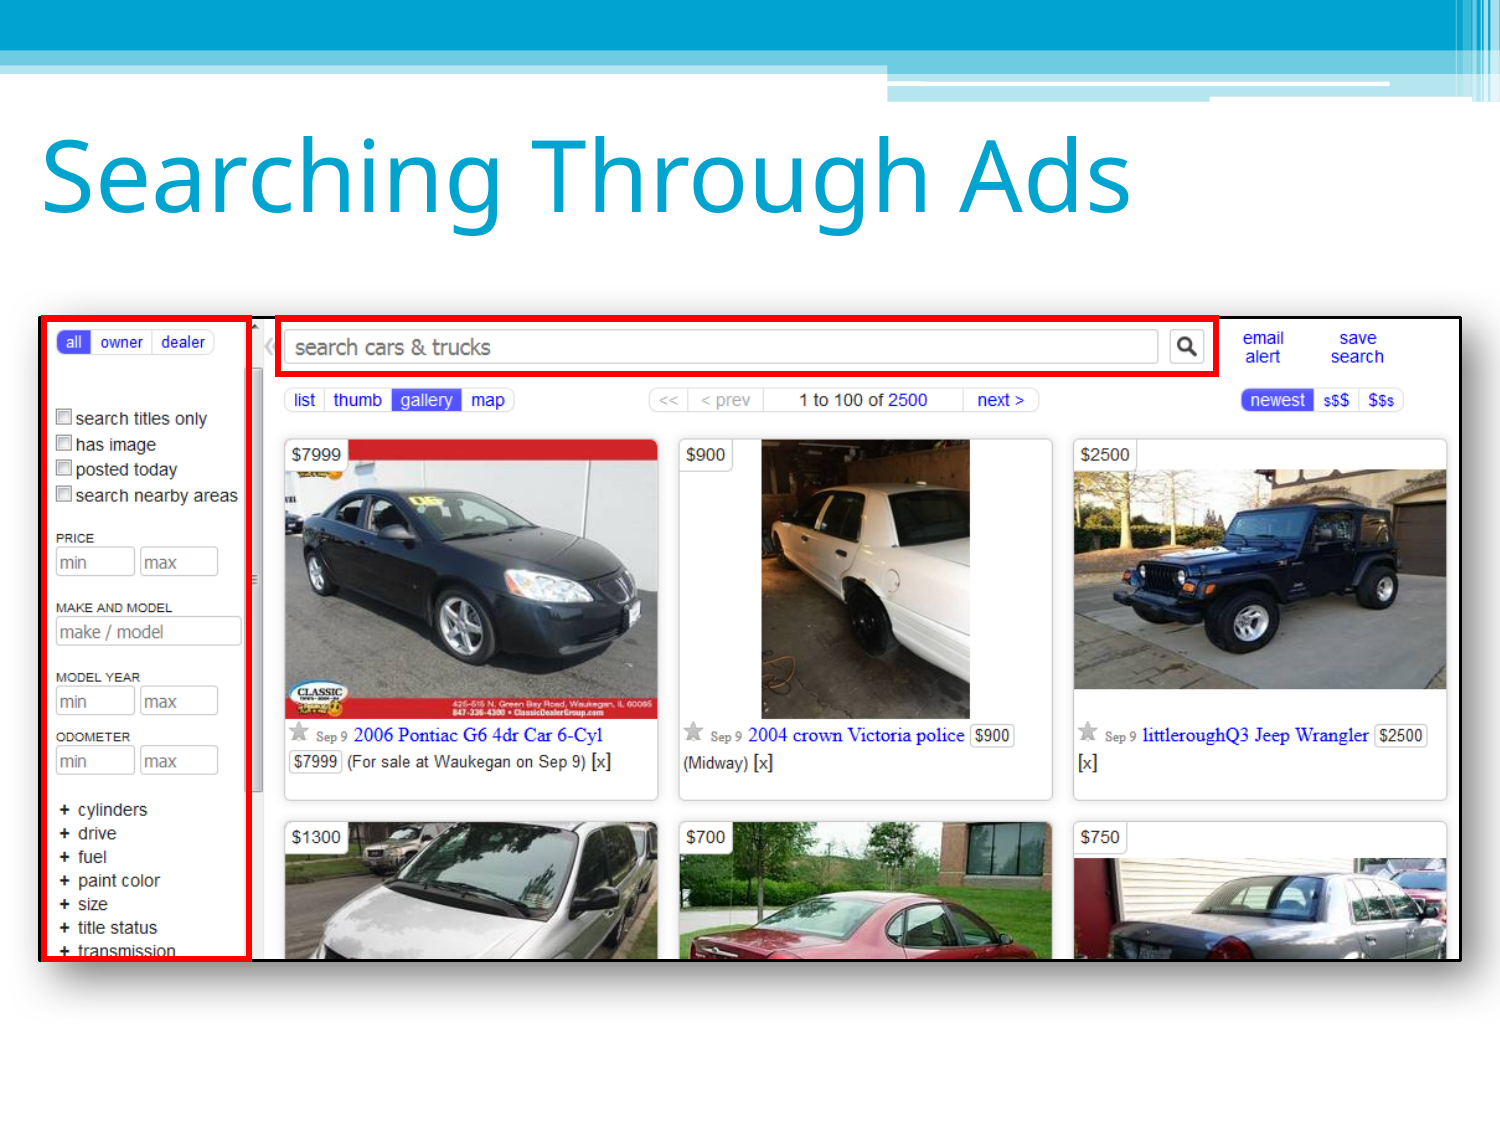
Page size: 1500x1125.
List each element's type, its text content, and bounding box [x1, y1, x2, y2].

title Searching Through Ads [25, 84, 1376, 260]
picture [41, 318, 1460, 960]
